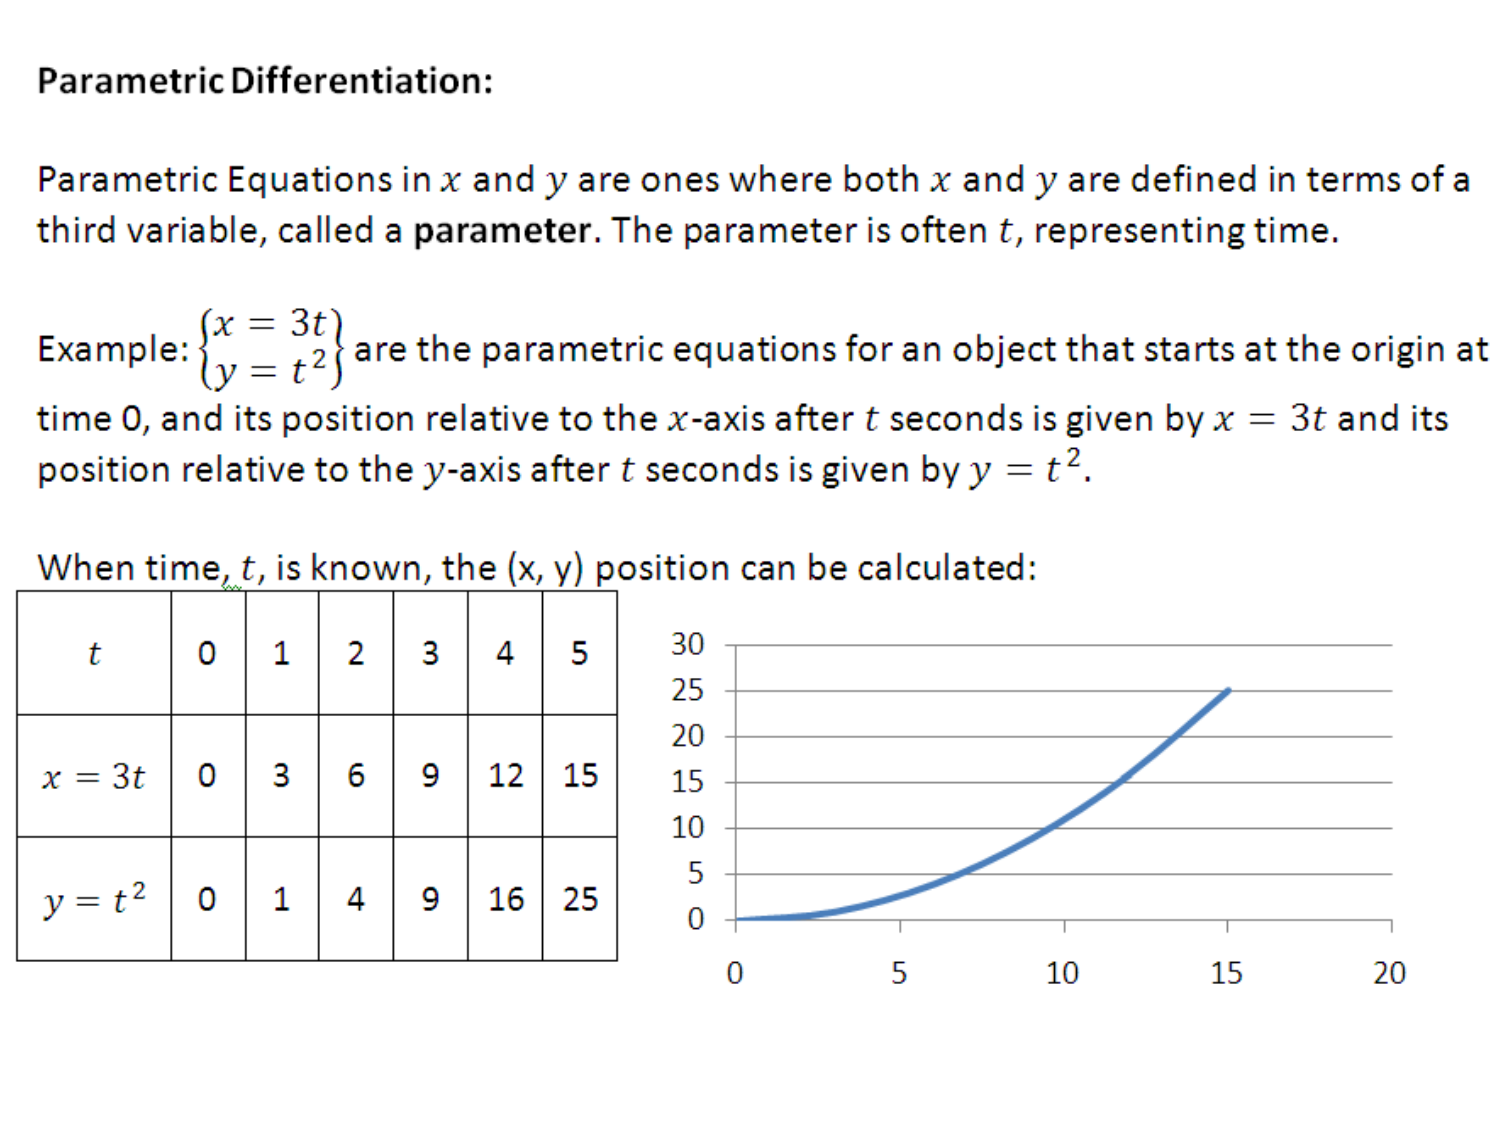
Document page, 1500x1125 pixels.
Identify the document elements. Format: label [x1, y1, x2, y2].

picture [0, 58, 1500, 1000]
